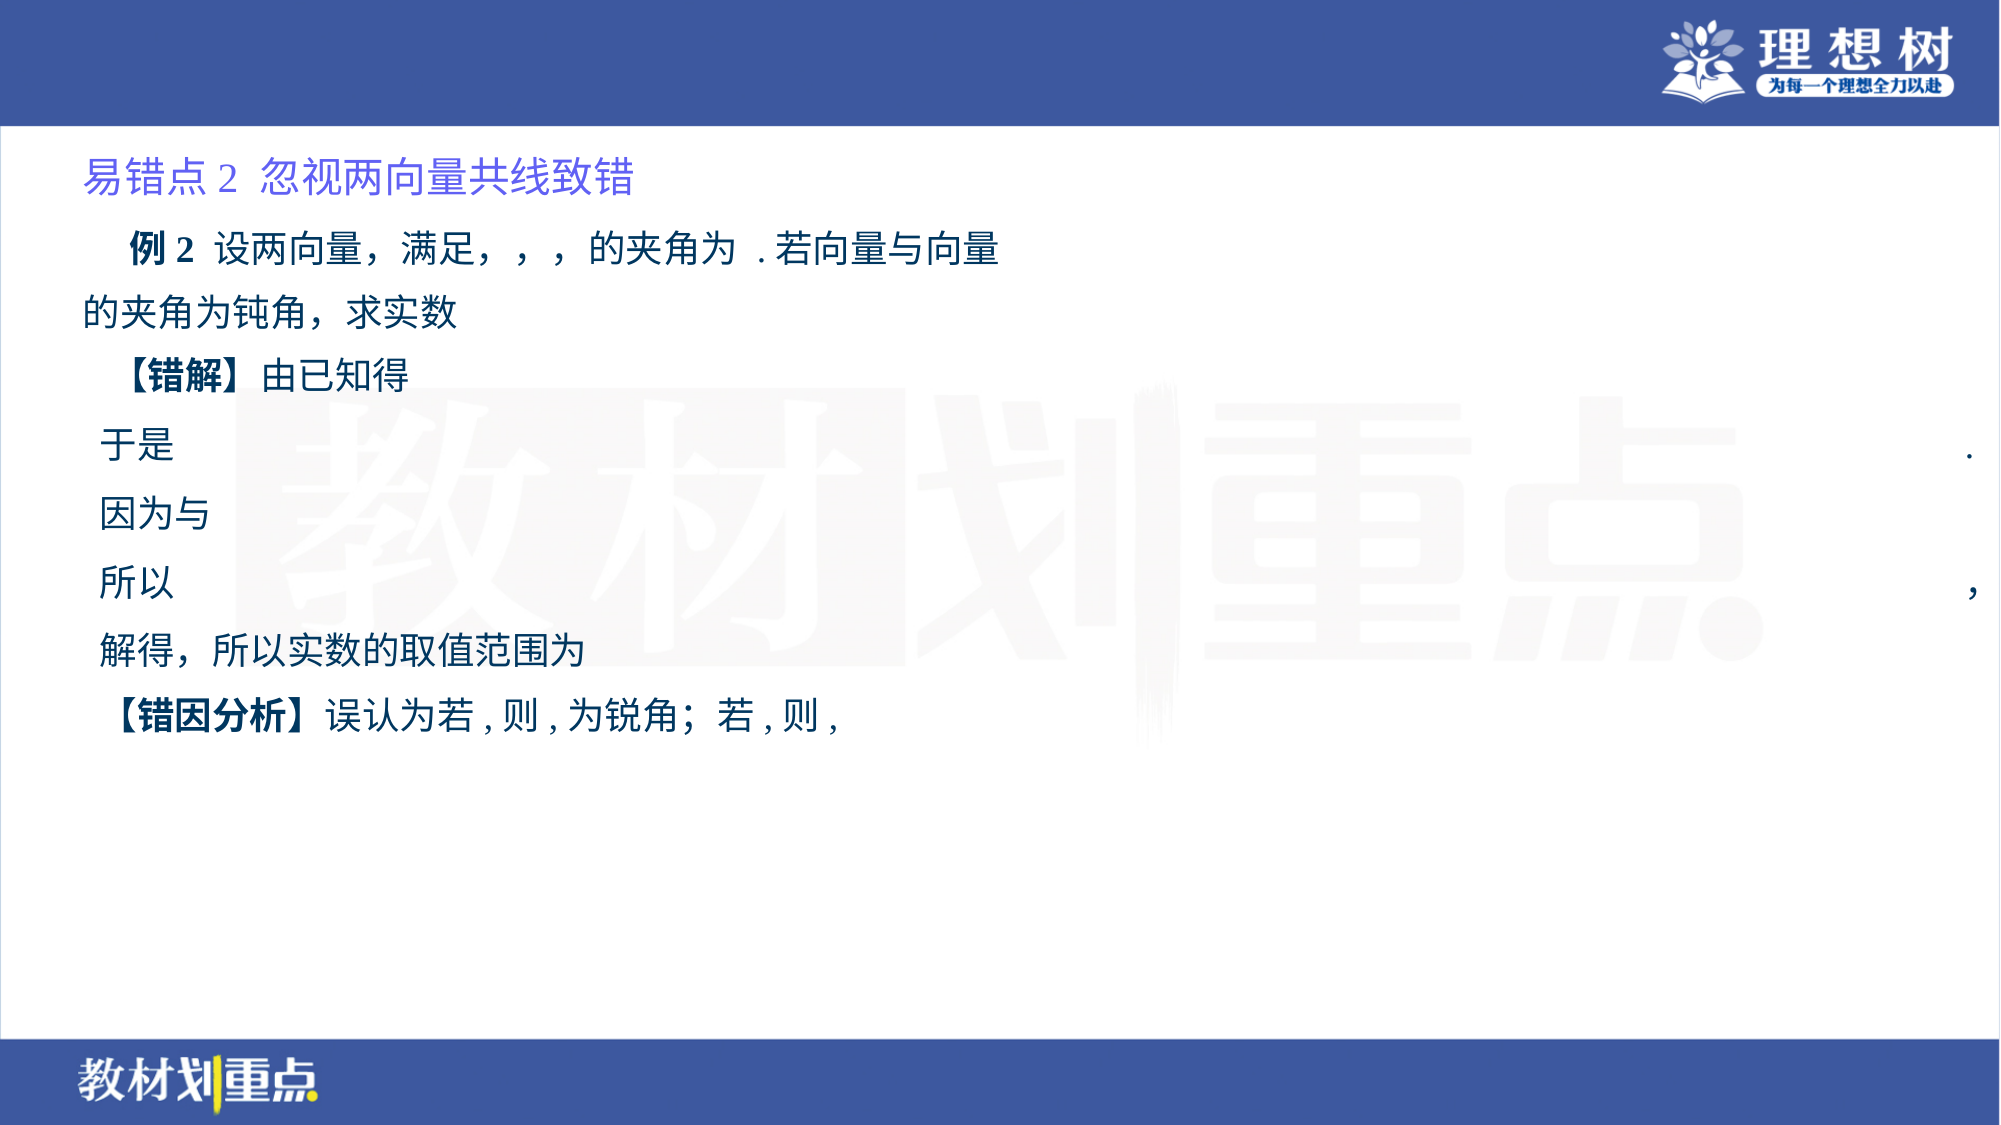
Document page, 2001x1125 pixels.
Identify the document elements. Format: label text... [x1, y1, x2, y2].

text_box 易错点2 忽视两向量共线致错 [82, 129, 1817, 264]
picture [0, 0, 2000, 1125]
